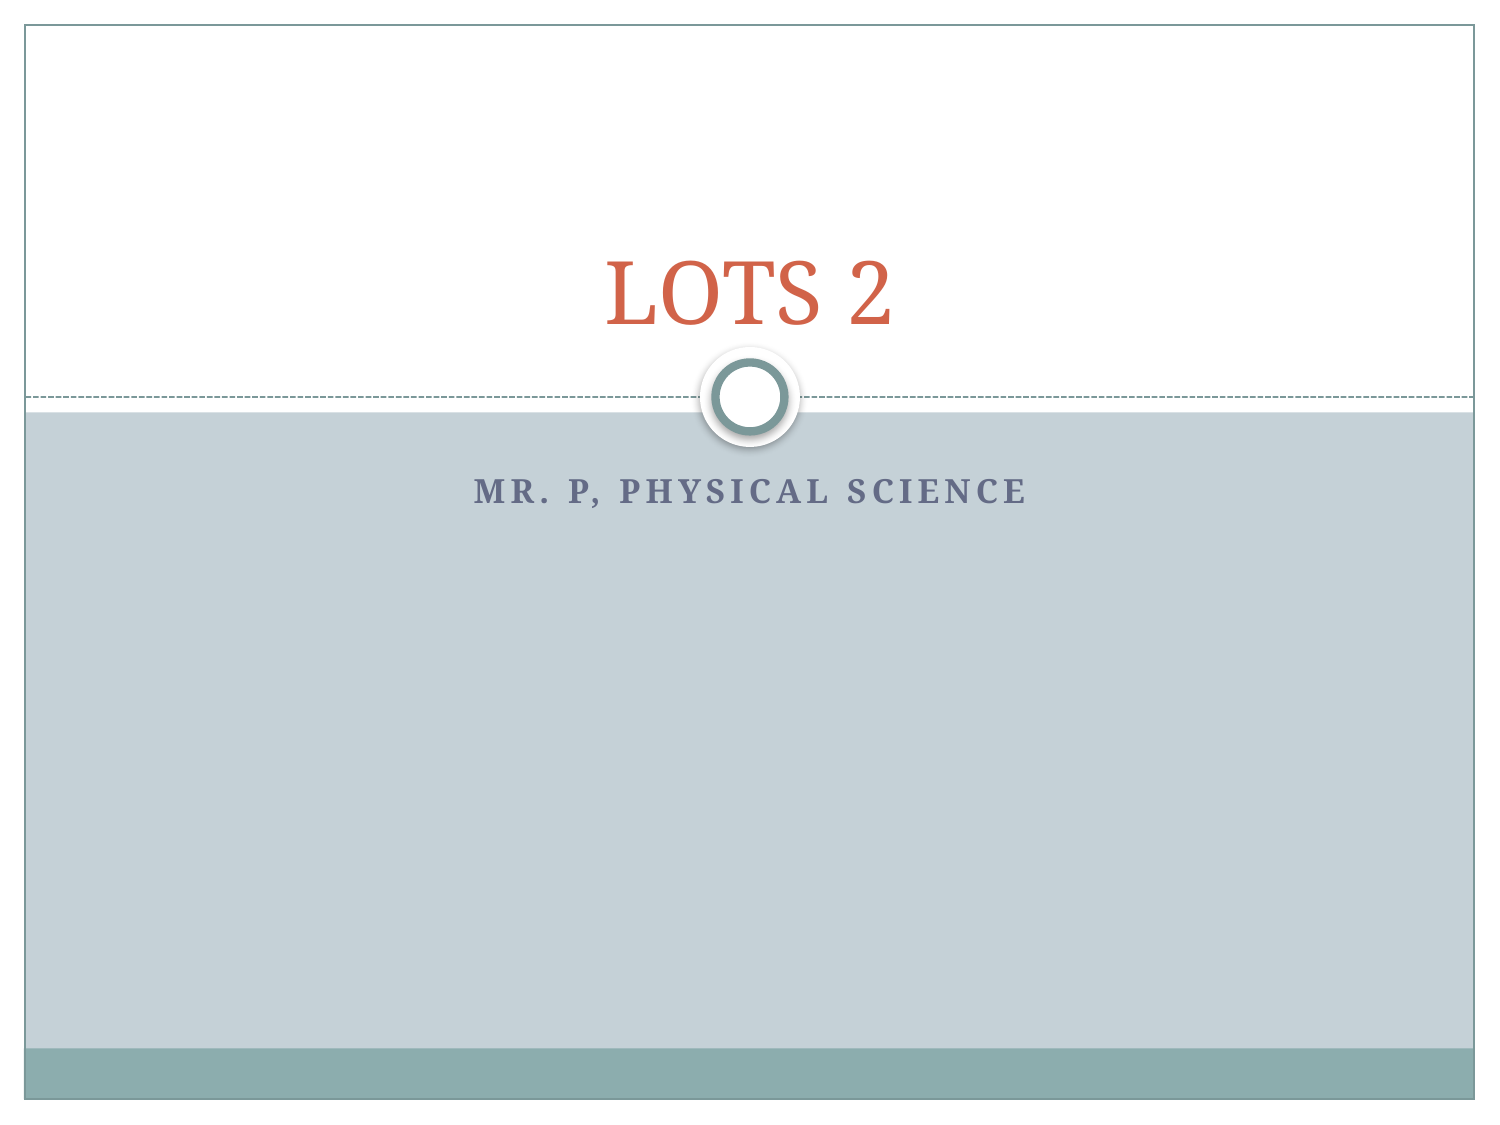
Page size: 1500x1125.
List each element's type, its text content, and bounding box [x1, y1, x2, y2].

title LOTS 2 [112, 62, 1388, 350]
subtitle Mr. P, Physical Science [225, 462, 1275, 750]
